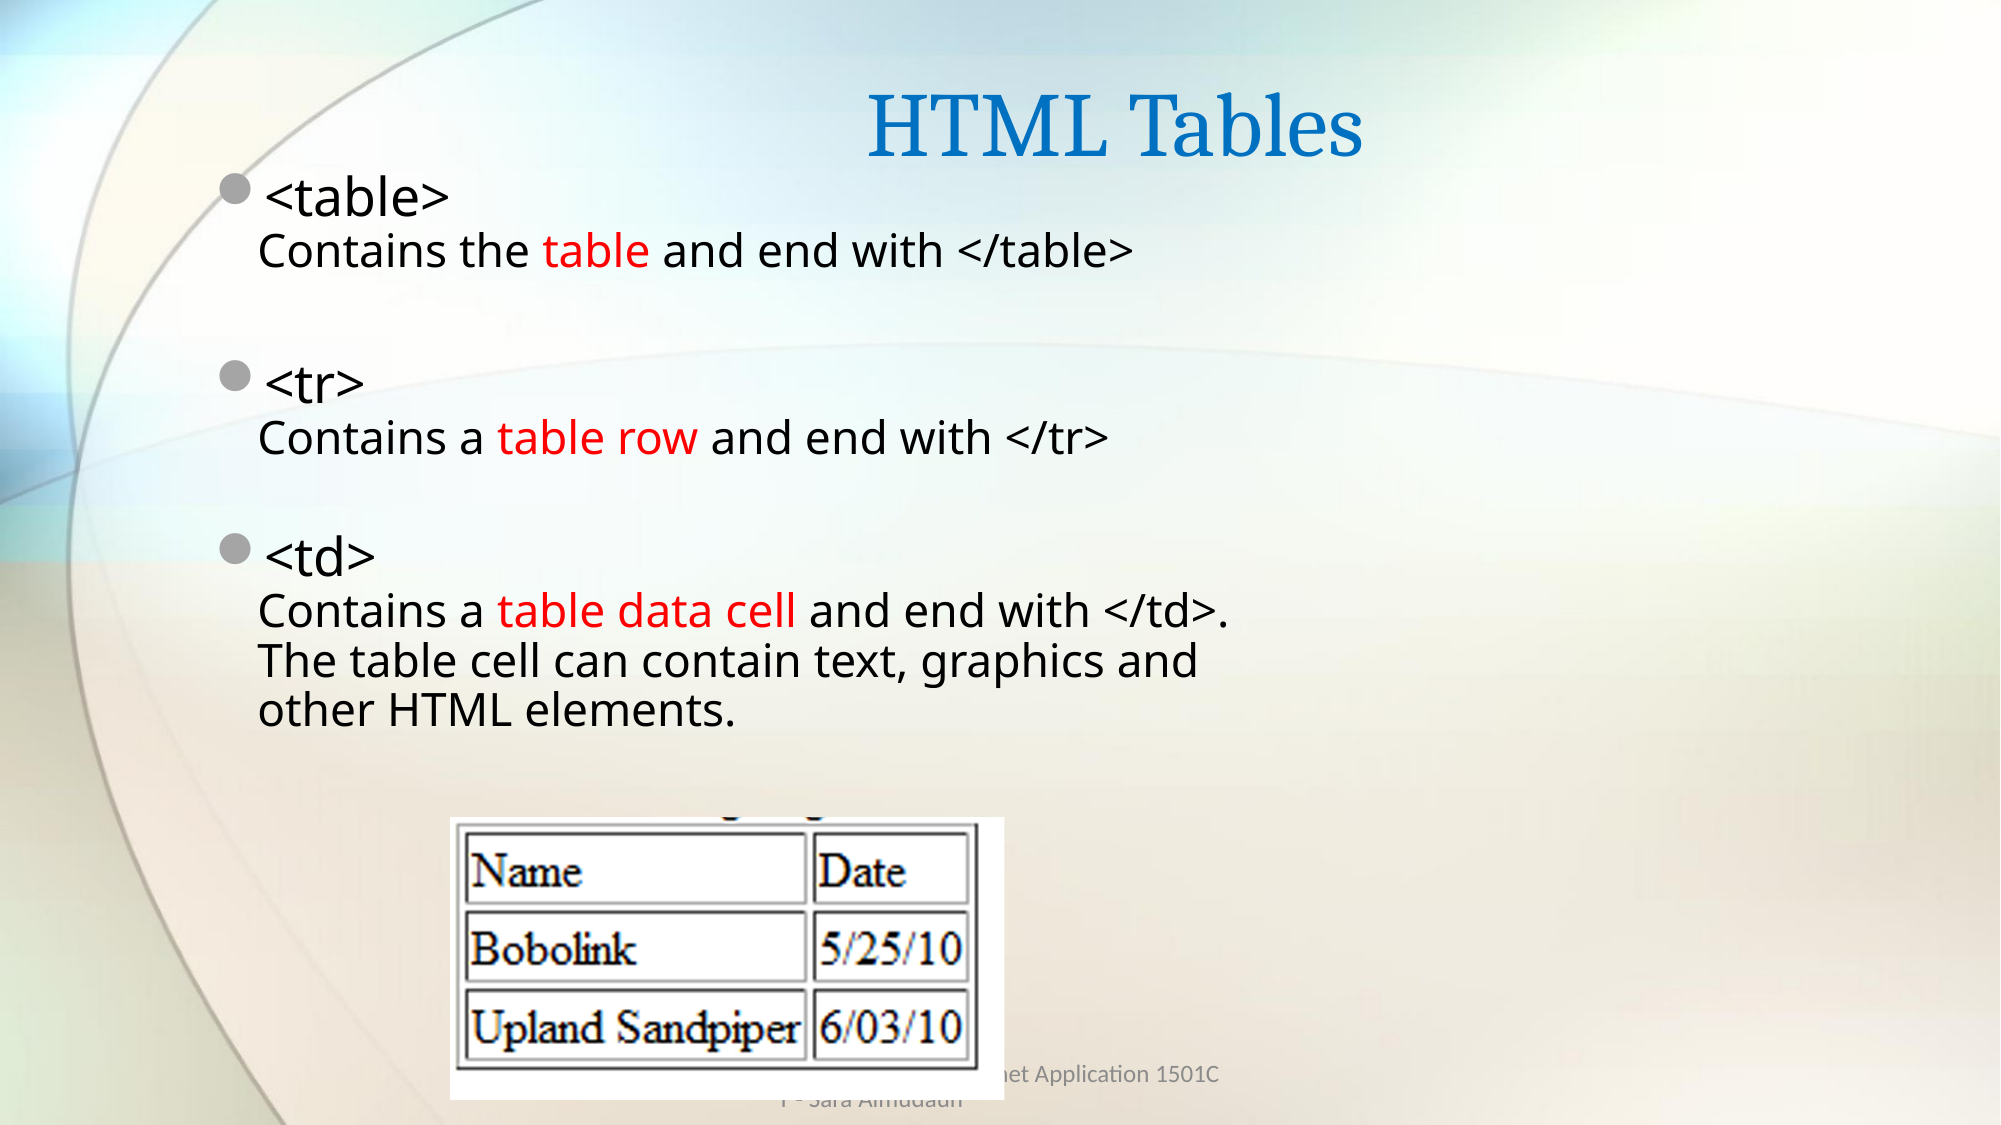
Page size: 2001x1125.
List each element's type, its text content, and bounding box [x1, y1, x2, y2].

list <table> Contains the table and end with </table> <tr> Contains a table row and end with </tr> <td> Contains a table data cell and end with </td>. The table cell can contain text, graphics and other HTML elements. [187, 162, 1325, 750]
footer Development of Internet Application 1501CT - Sara Almudauh [762, 1042, 1238, 1103]
title HTML Tables [374, 64, 1857, 176]
picture [0, 0, 2001, 1125]
